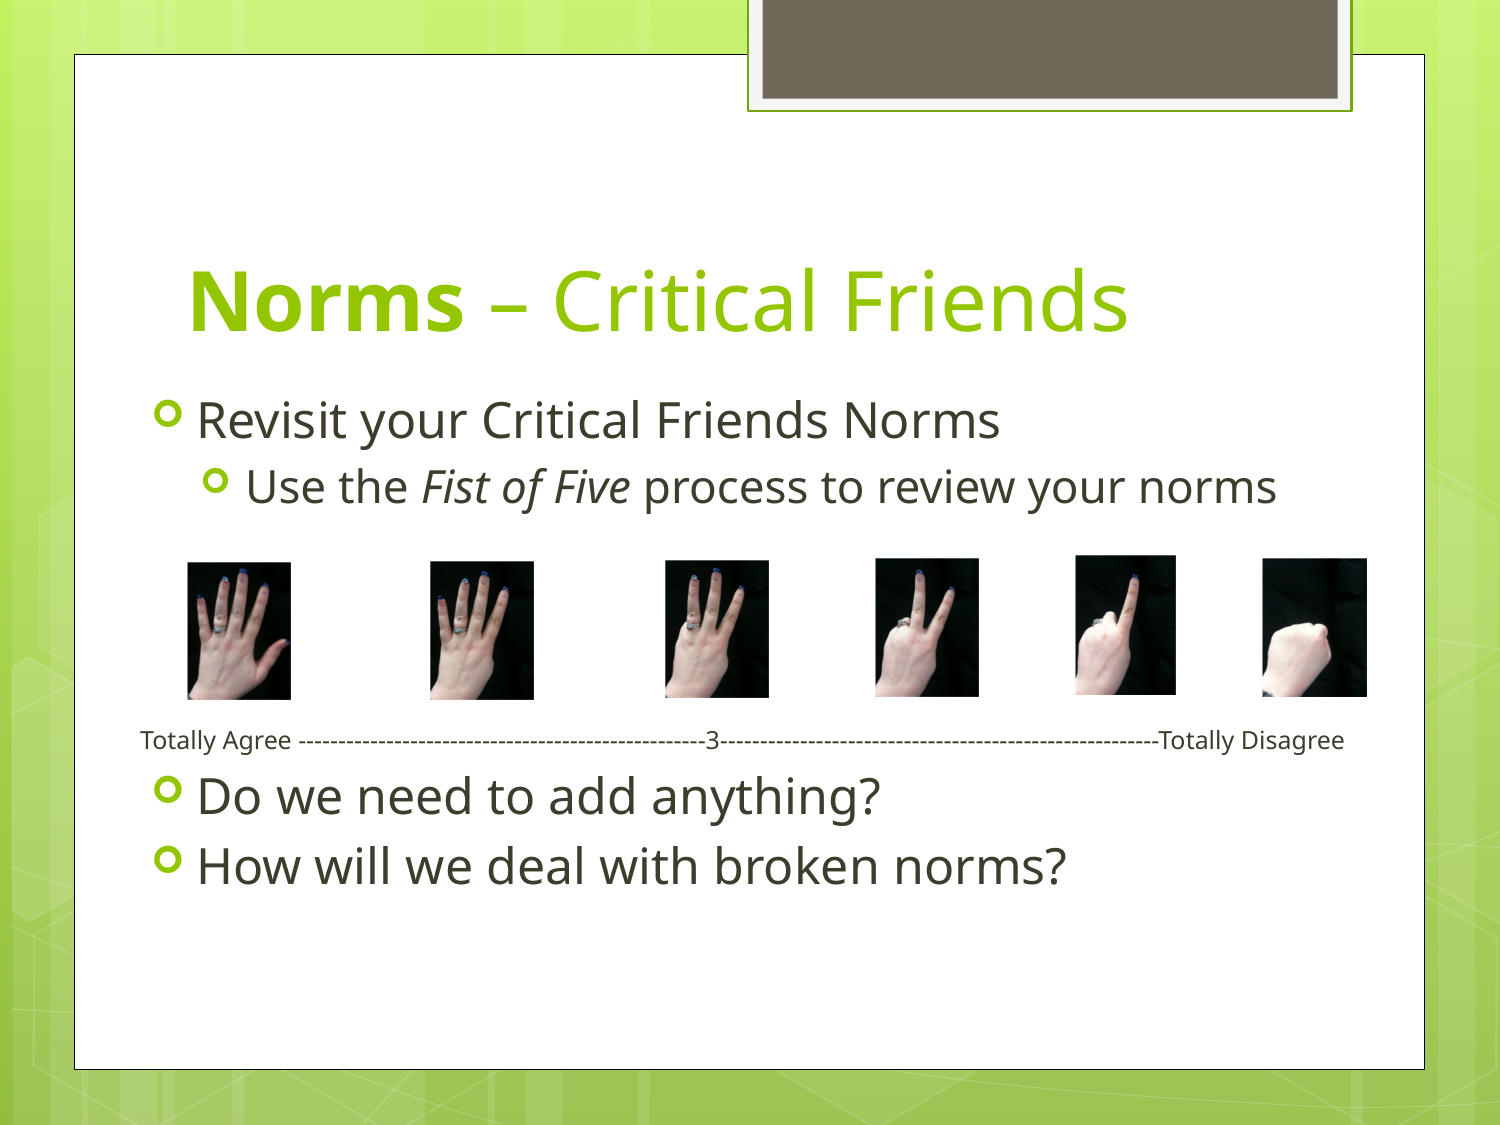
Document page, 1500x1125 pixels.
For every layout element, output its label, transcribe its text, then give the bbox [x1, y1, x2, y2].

title Norms – Critical Friends [171, 168, 1324, 357]
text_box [187, 555, 1367, 701]
list Revisit your Critical Friends Norms Use the Fist of Five process to review your norms Totally Agree ---------------------------------------------------3-------------------------------------------------------Totally Disagree Do we need to add anything? How will we deal with broken norms? [125, 381, 1413, 957]
